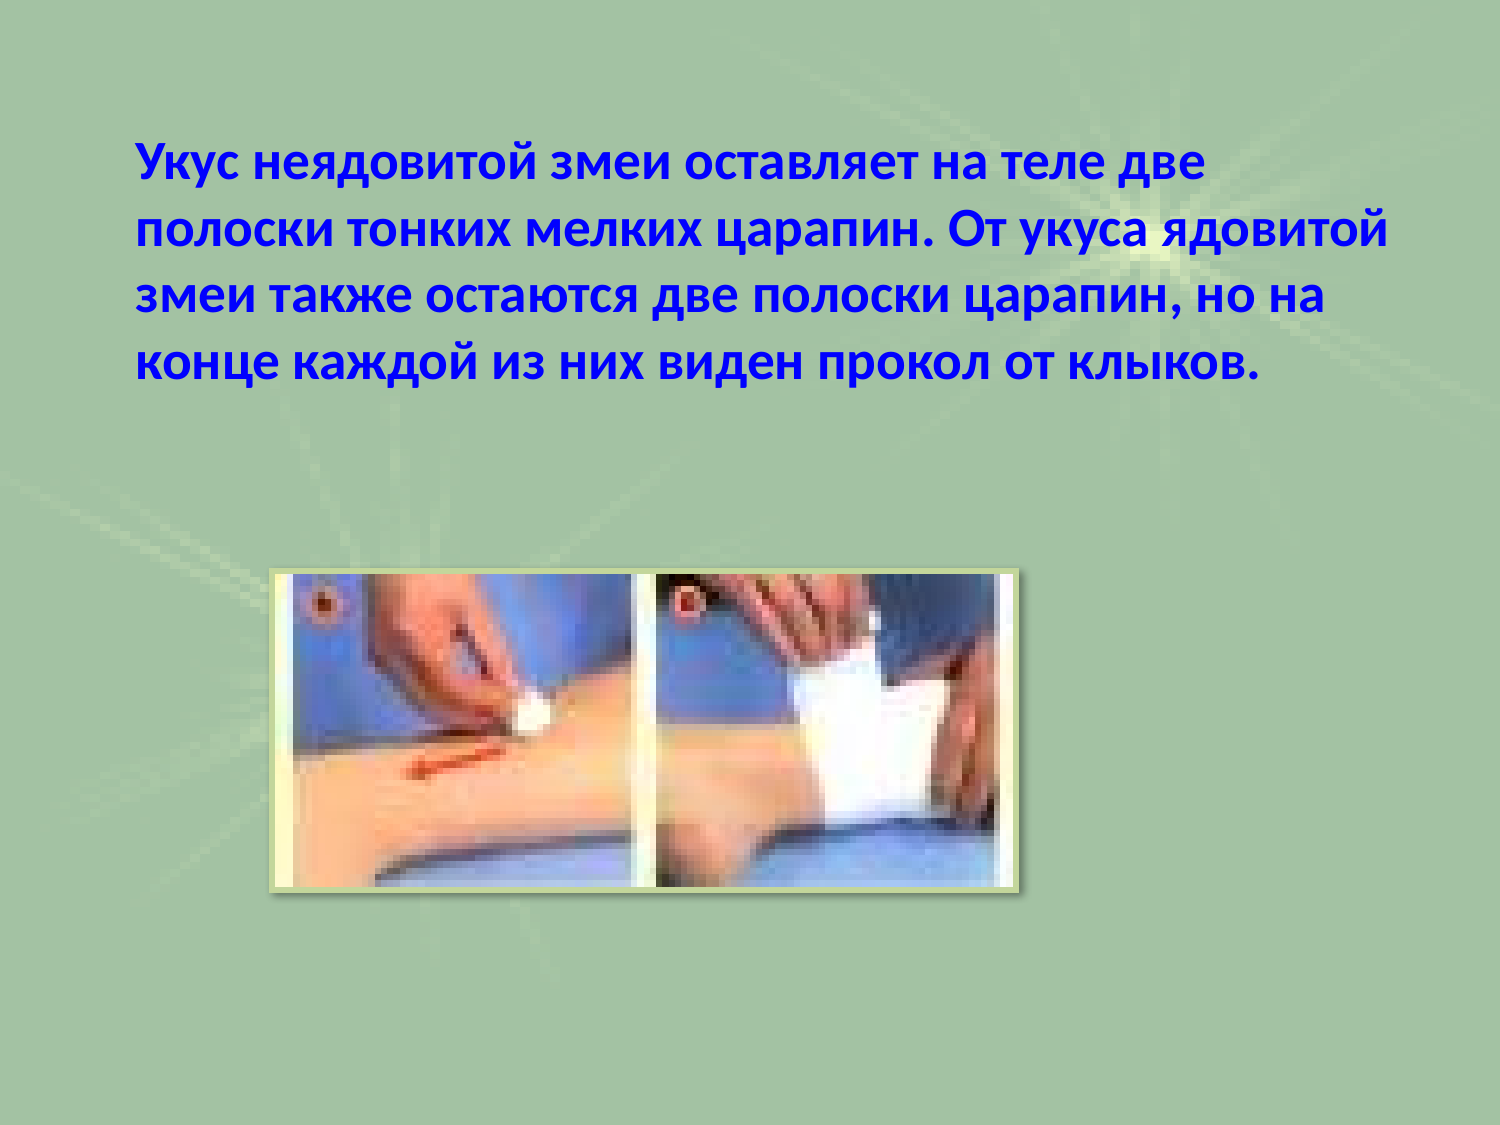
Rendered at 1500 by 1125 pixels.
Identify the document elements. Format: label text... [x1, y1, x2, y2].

picture [0, 0, 1500, 1125]
list Укус неядовитой змеи оставляет на теле две полоски тонких мелких царапин. От укуса ядовитой змеи также остаются две полоски царапин, но на конце каждой из них виден прокол от клыков. [70, 117, 1421, 511]
